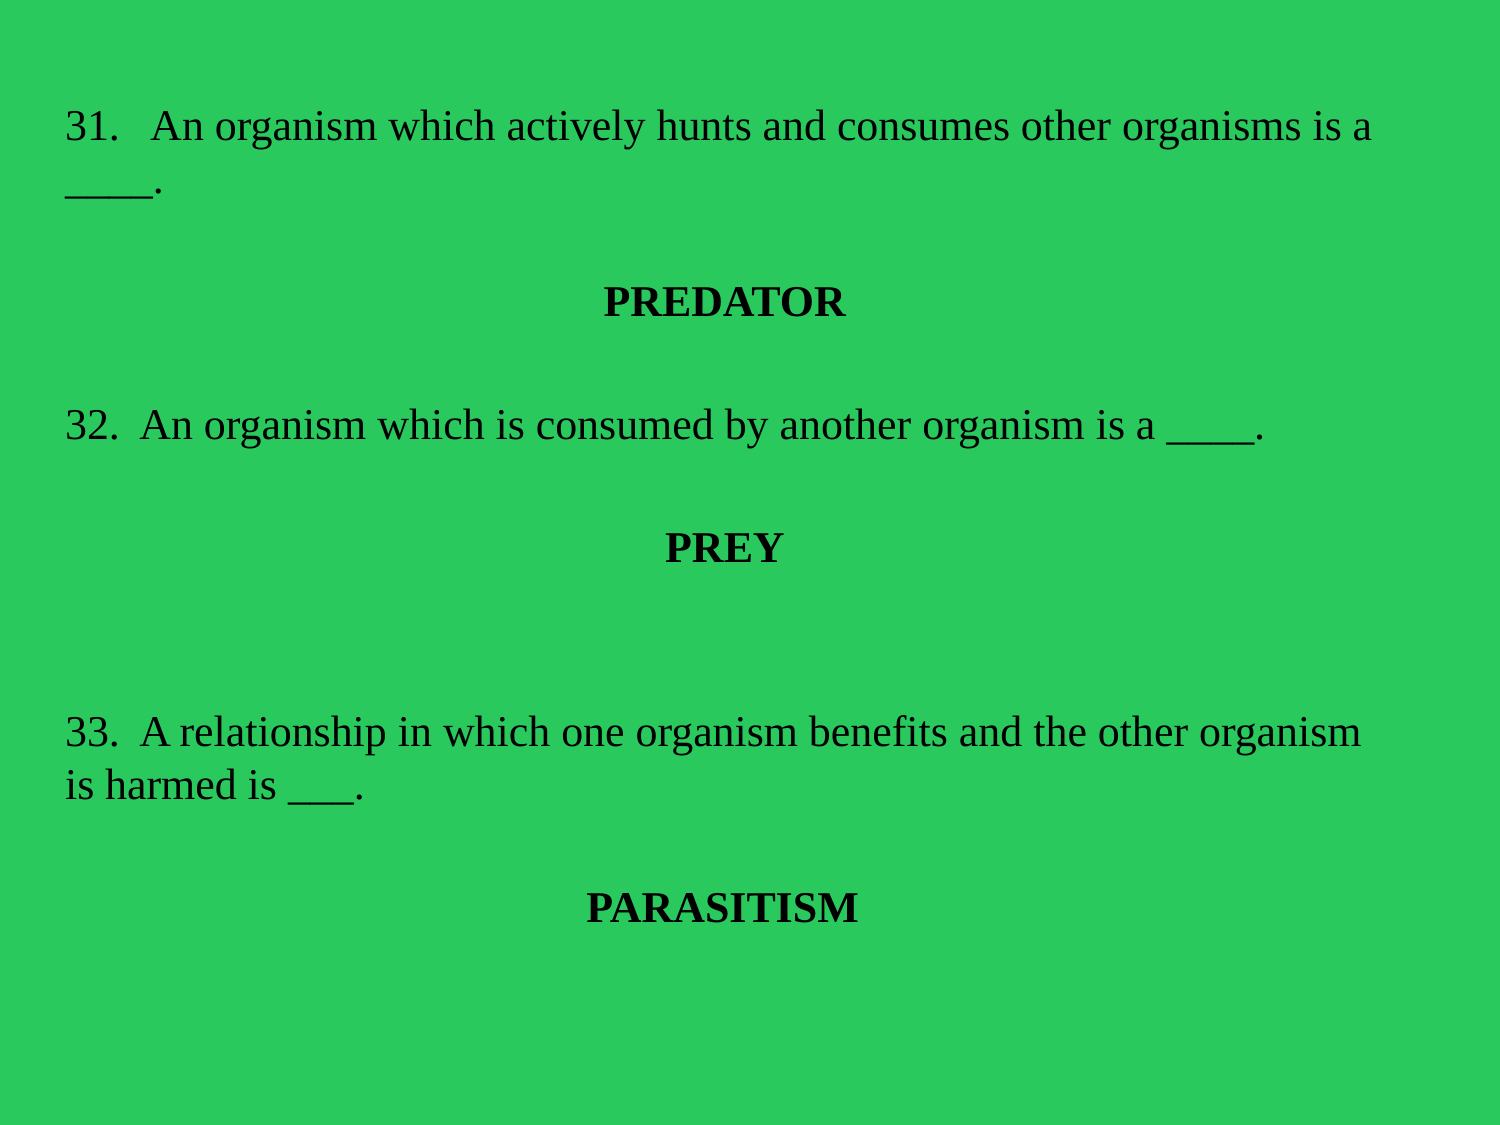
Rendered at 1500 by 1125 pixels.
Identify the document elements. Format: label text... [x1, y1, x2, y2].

list 31. An organism which actively hunts and consumes other organisms is a ____. PREDATOR 32. An organism which is consumed by another organism is a ____. PREY 33. A relationship in which one organism benefits and the other organism is harmed is ___. PARASITISM [50, 62, 1400, 1000]
